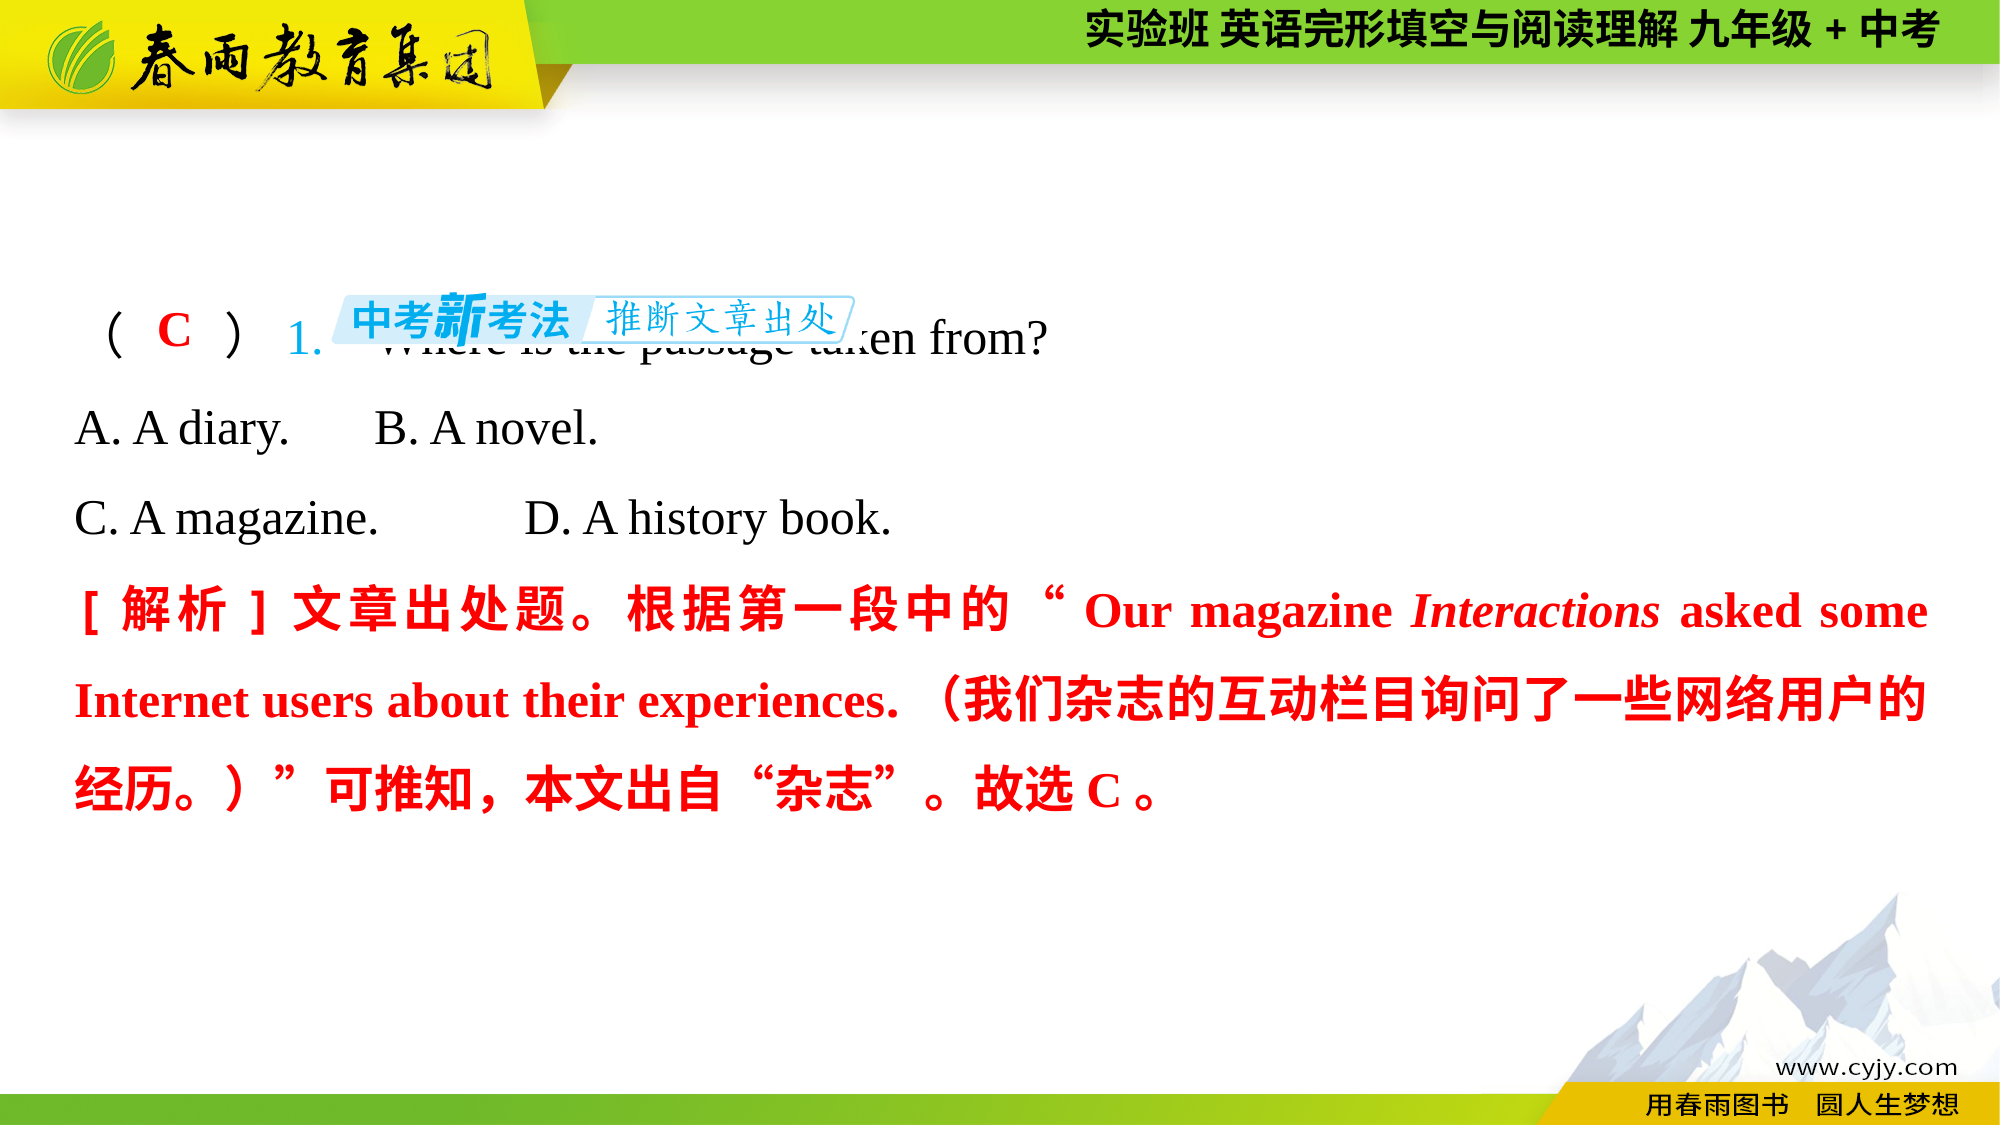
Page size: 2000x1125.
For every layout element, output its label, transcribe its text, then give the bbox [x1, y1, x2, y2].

text_box C [141, 288, 208, 364]
list （ ）1. Where is the passage taken from? A. A diary. B. A novel. C. A magazine. D. A history book. [59, 267, 1944, 555]
text_box [解析]文章出处题。根据第一段中的“Our magazine Interactions asked some Internet users about their experiences.（我们杂志的互动栏目询问了一些网络用户的经历。）”可推知，本文出自“杂志”。故选C。 [59, 555, 1944, 825]
picture [0, 0, 2000, 1125]
